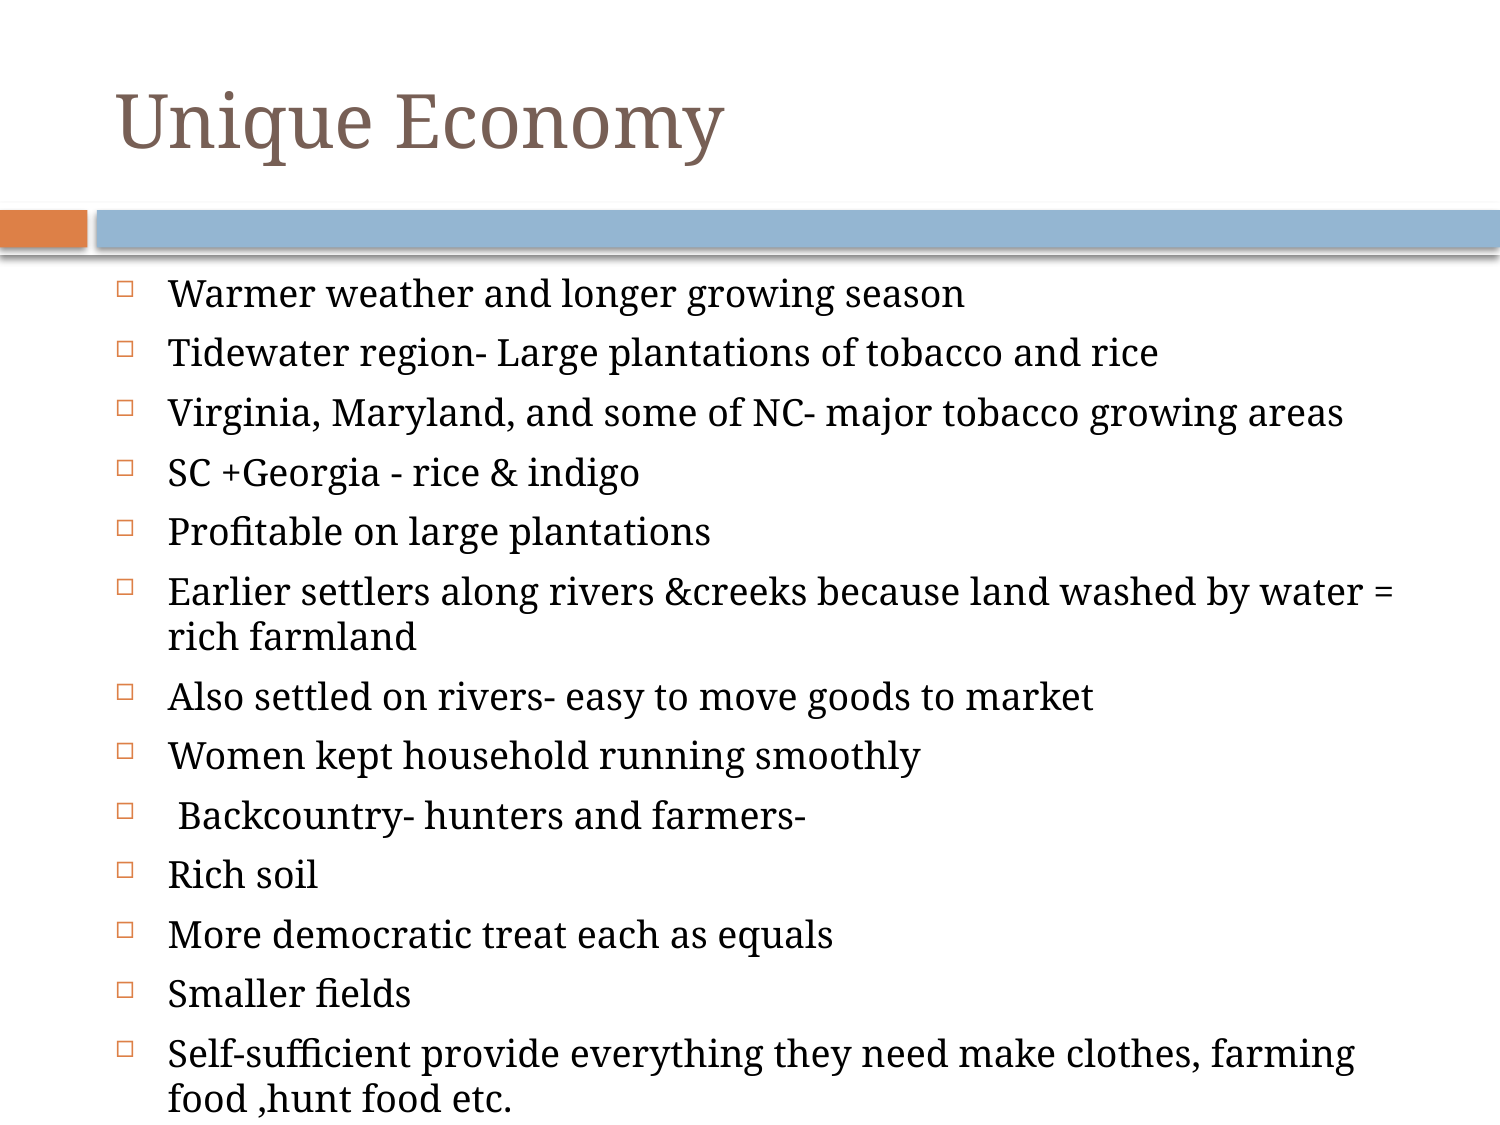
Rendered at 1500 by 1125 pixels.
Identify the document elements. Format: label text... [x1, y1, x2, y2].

list Warmer weather and longer growing season Tidewater region- Large plantations of tobacco and rice Virginia, Maryland, and some of NC- major tobacco growing areas SC +Georgia - rice & indigo Profitable on large plantations Earlier settlers along rivers &creeks because land washed by water = rich farmland Also settled on rivers- easy to move goods to market Women kept household running smoothly Backcountry- hunters and farmers- Rich soil More democratic treat each as equals Smaller fields Self-sufficient provide everything they need make clothes, farming food ,hunt food etc. [100, 262, 1438, 1125]
title Unique Economy [100, 37, 1438, 200]
